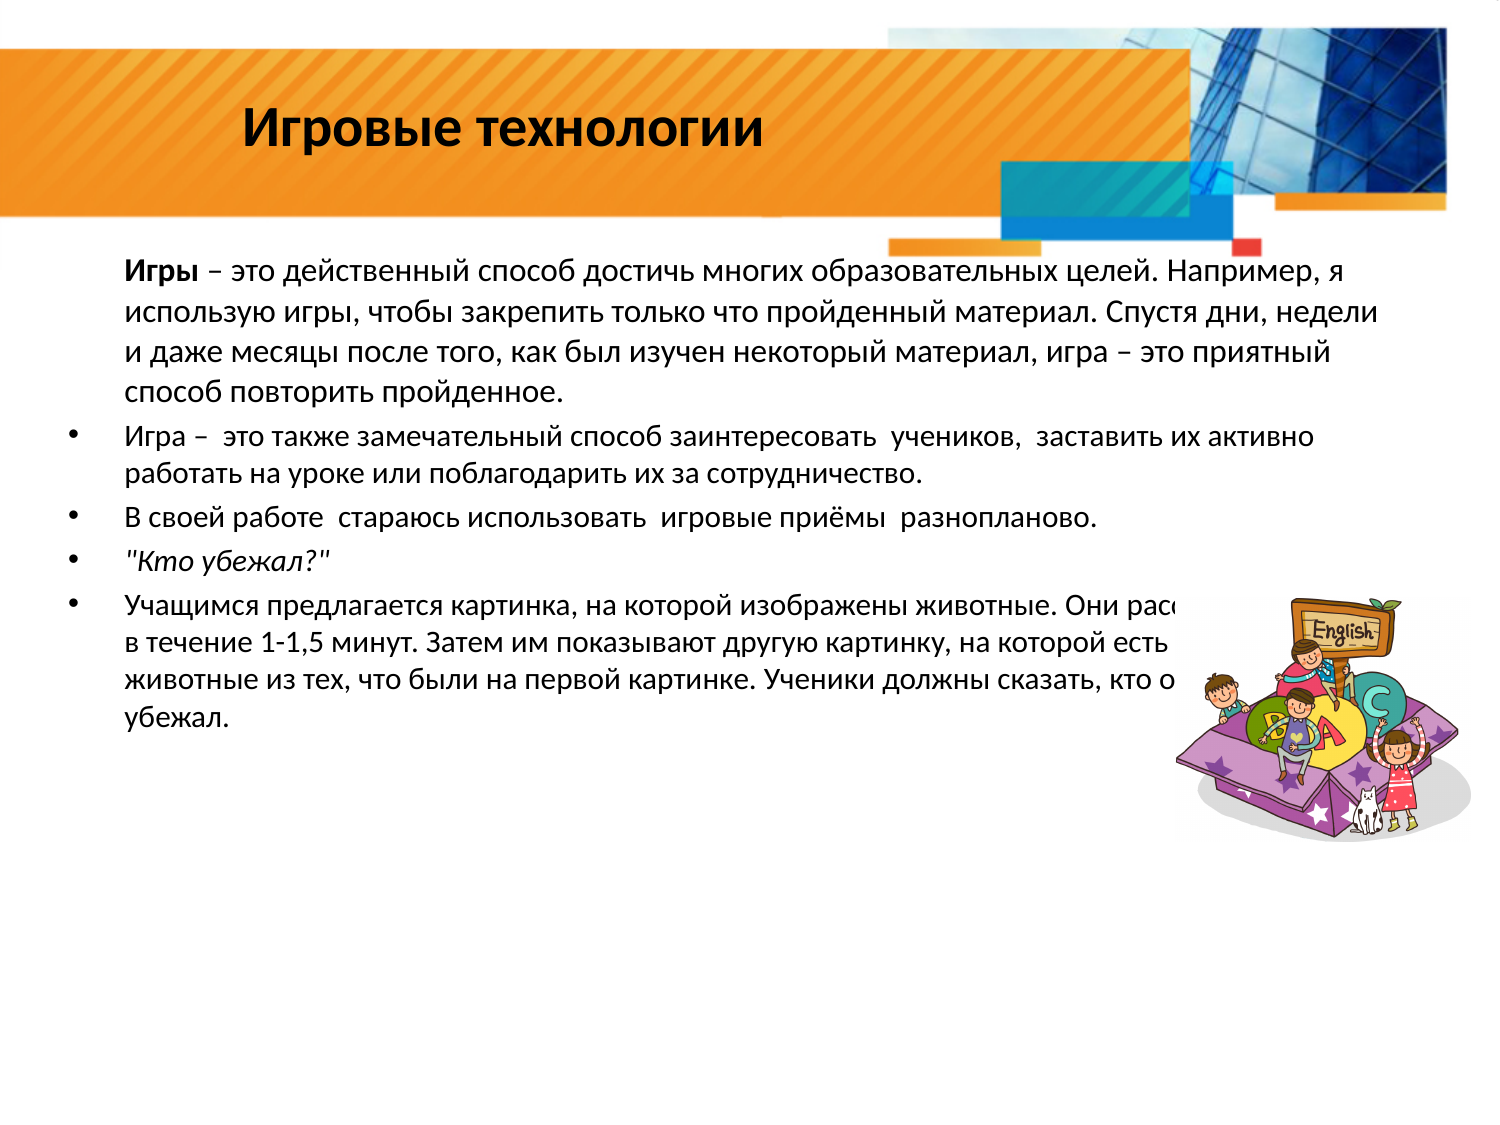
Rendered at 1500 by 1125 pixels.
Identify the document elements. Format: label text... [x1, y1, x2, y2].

picture [0, 0, 1500, 270]
list Игры – это действенный способ достичь многих образовательных целей. Например, я использую игры, чтобы закрепить только что пройденный материал. Спустя дни, недели и даже месяцы после того, как был изучен некоторый материал, игра – это приятный способ повторить пройденное. Игра – это также замечательный способ заинтересовать учеников, заставить их активно работать на уроке или поблагодарить их за сотрудничество. В своей работе стараюсь использовать игровые приёмы разнопланово. "Кто убежал?" Учащимся предлагается картинка, на которой изображены животные. Они рассматривают ее в течение 1-1,5 минут. Затем им показывают другую картинку, на которой есть некоторые животные из тех, что были на первой картинке. Ученики должны сказать, кто отгадать, кто убежал. [53, 231, 1404, 944]
title Игровые технологии [53, 66, 955, 180]
picture [1174, 597, 1471, 842]
